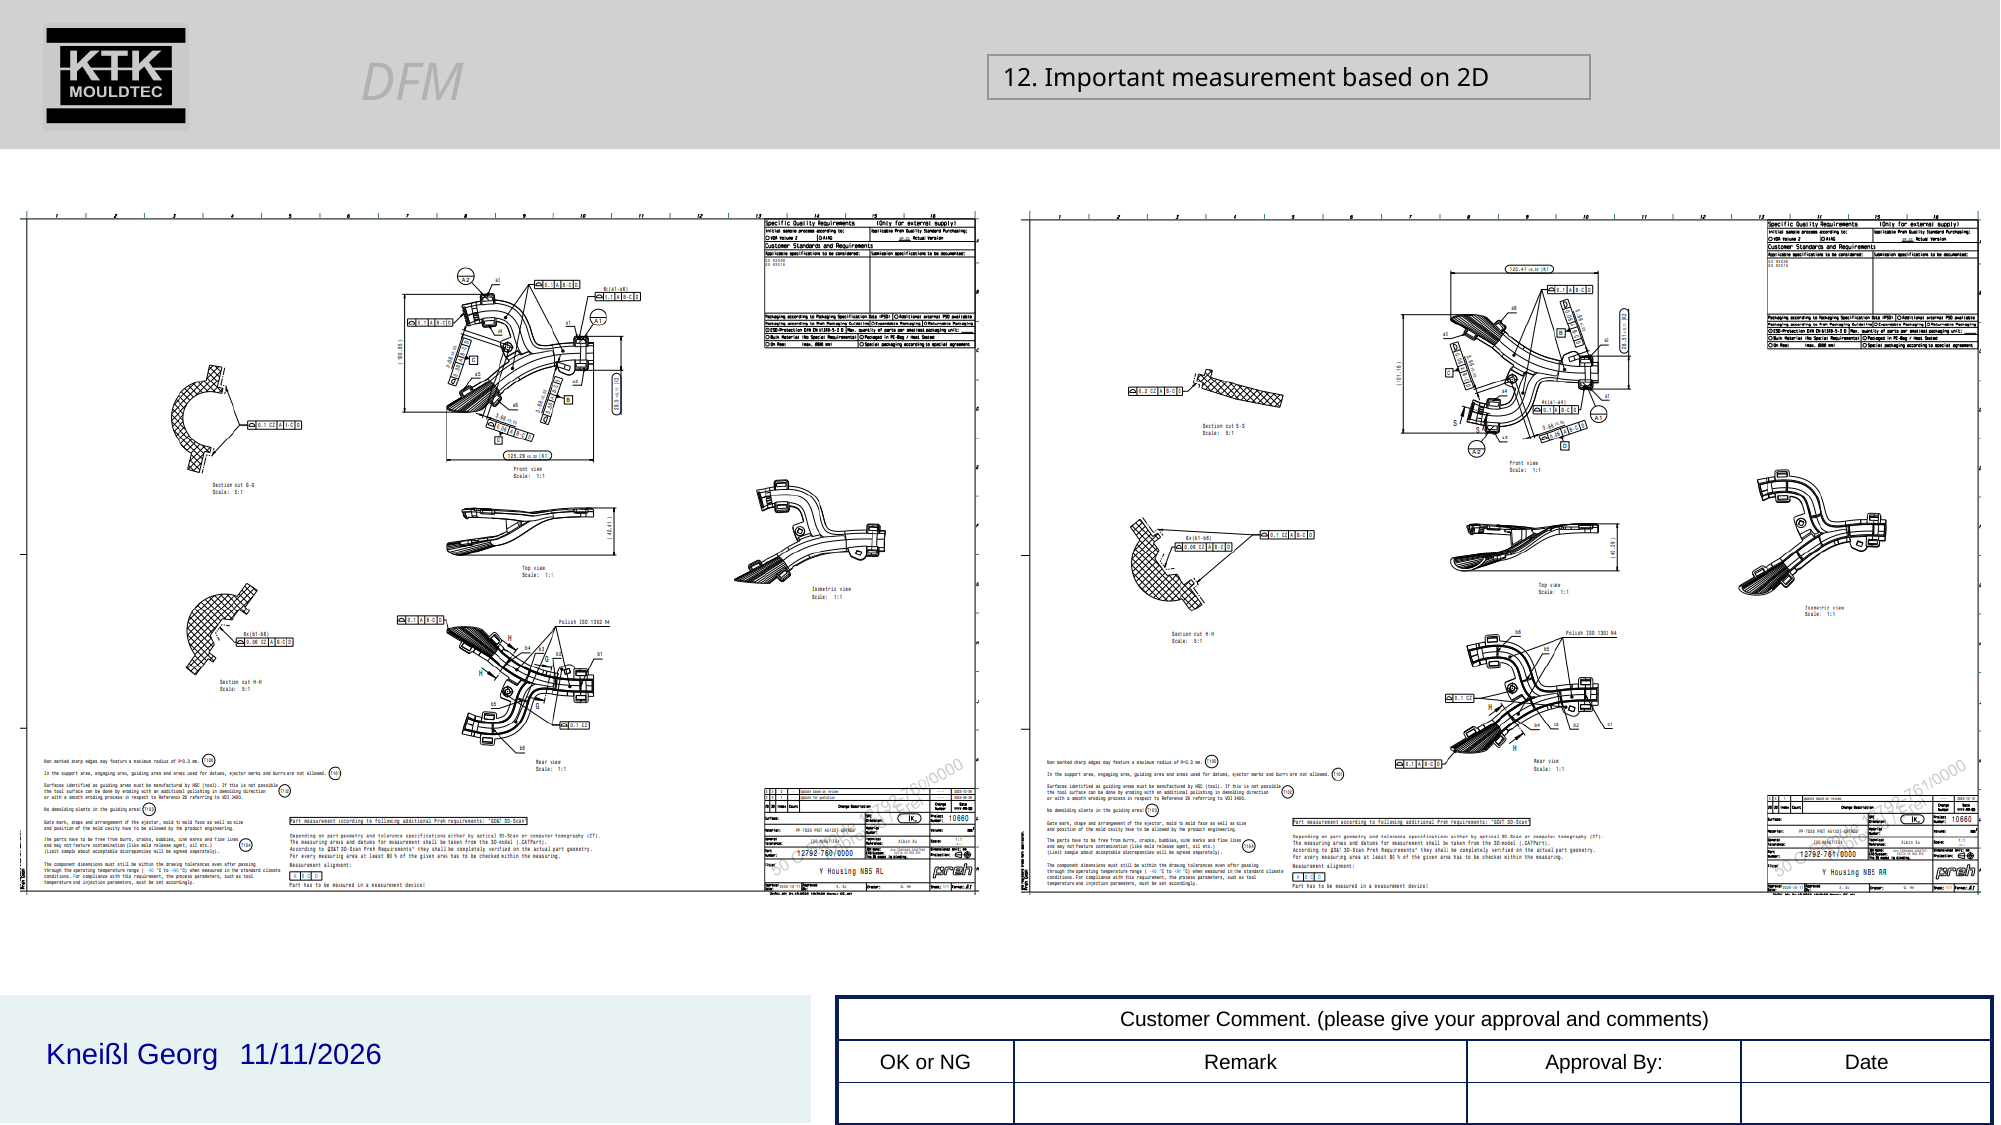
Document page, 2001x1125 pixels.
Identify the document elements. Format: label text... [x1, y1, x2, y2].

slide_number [188, 1027, 433, 1106]
picture [1020, 211, 1981, 895]
picture [19, 211, 979, 895]
text_box 12. Important measurement based on 2D [988, 54, 1591, 100]
